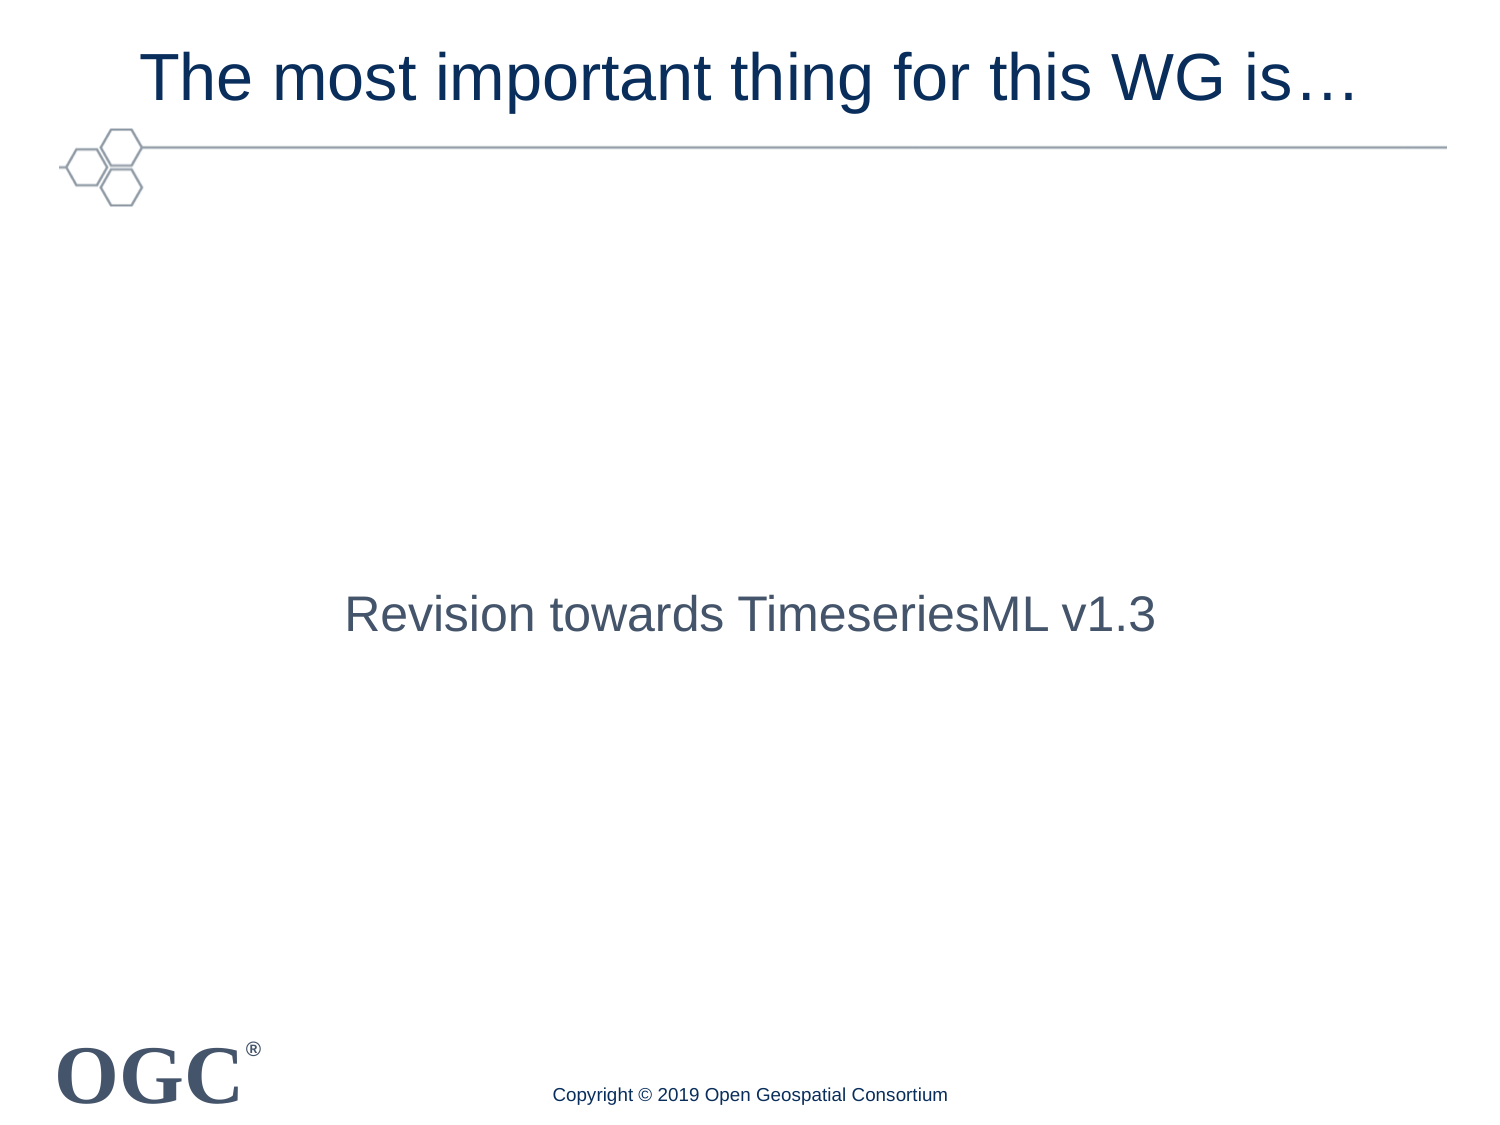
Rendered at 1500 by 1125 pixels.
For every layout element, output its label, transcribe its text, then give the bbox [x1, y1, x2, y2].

footer Copyright © 2019 Open Geospatial Consortium [487, 1074, 1013, 1113]
title The most important thing for this WG is… [37, 22, 1463, 136]
picture [59, 136, 1447, 208]
list Revision towards TimeseriesML v1.3 [56, 209, 1445, 1013]
